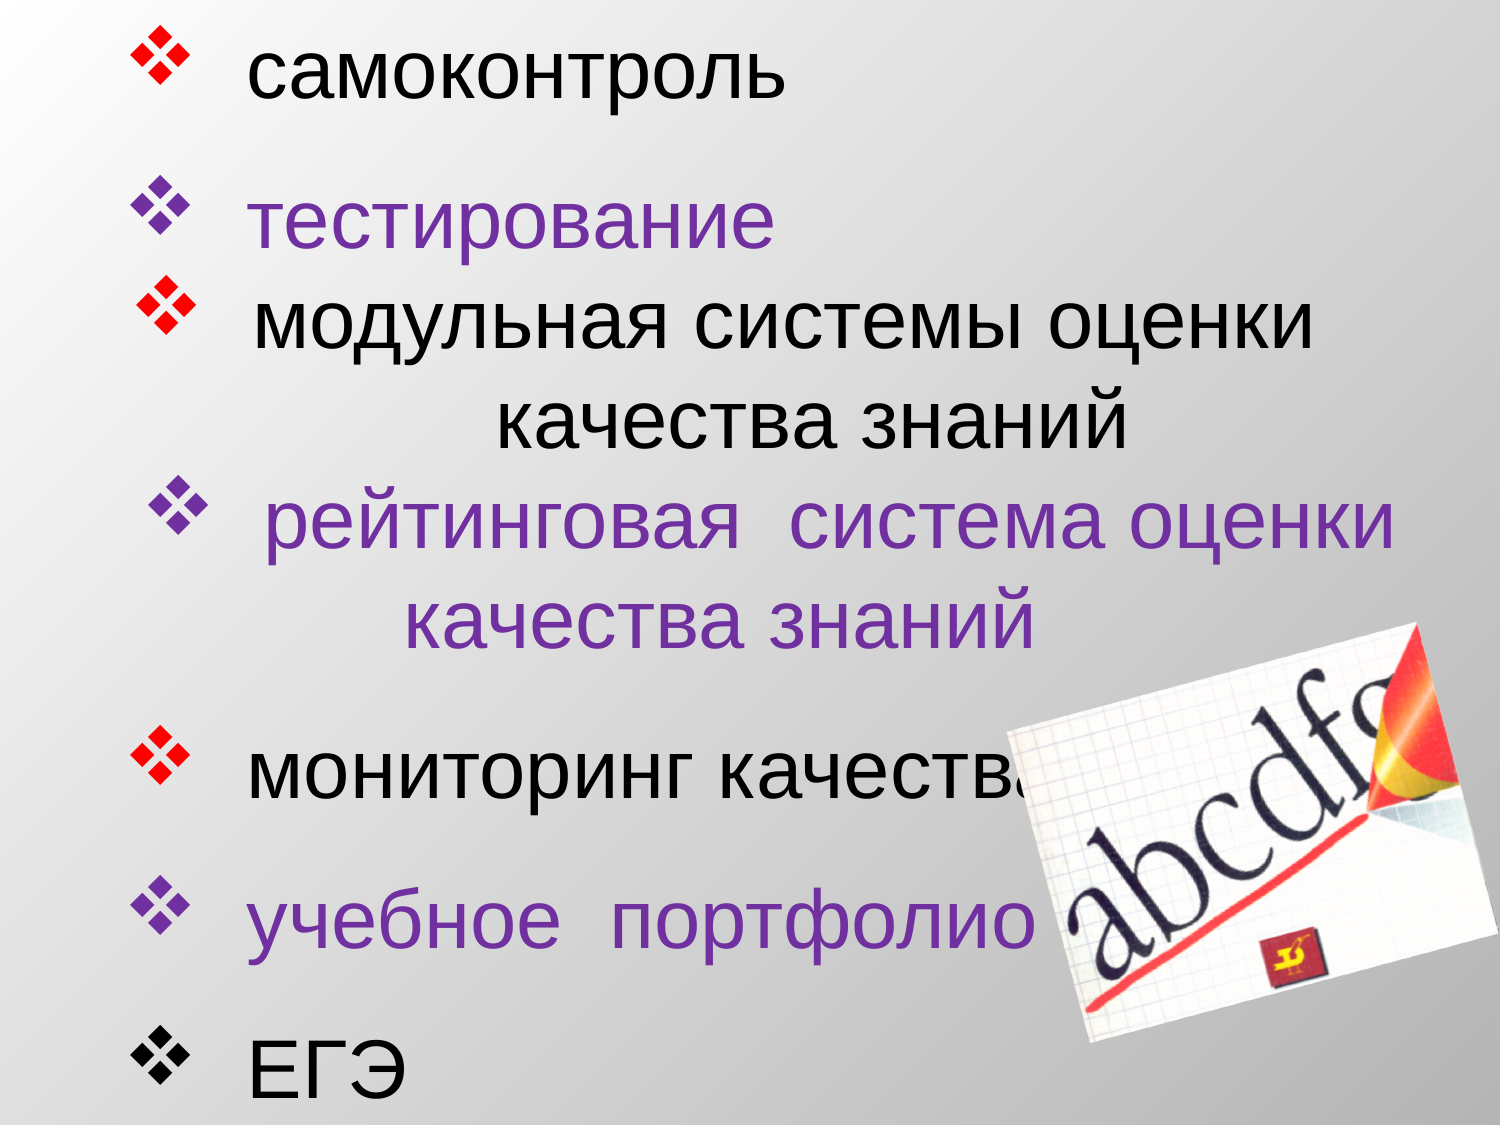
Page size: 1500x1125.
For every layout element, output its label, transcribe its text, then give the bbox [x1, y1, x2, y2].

text_box самоконтроль тестирование модульная системы оценки качества знаний рейтинговая система оценки качества знаний мониторинг качества учебное портфолио ЕГЭ [35, 0, 1430, 1123]
picture [1008, 619, 1499, 1045]
